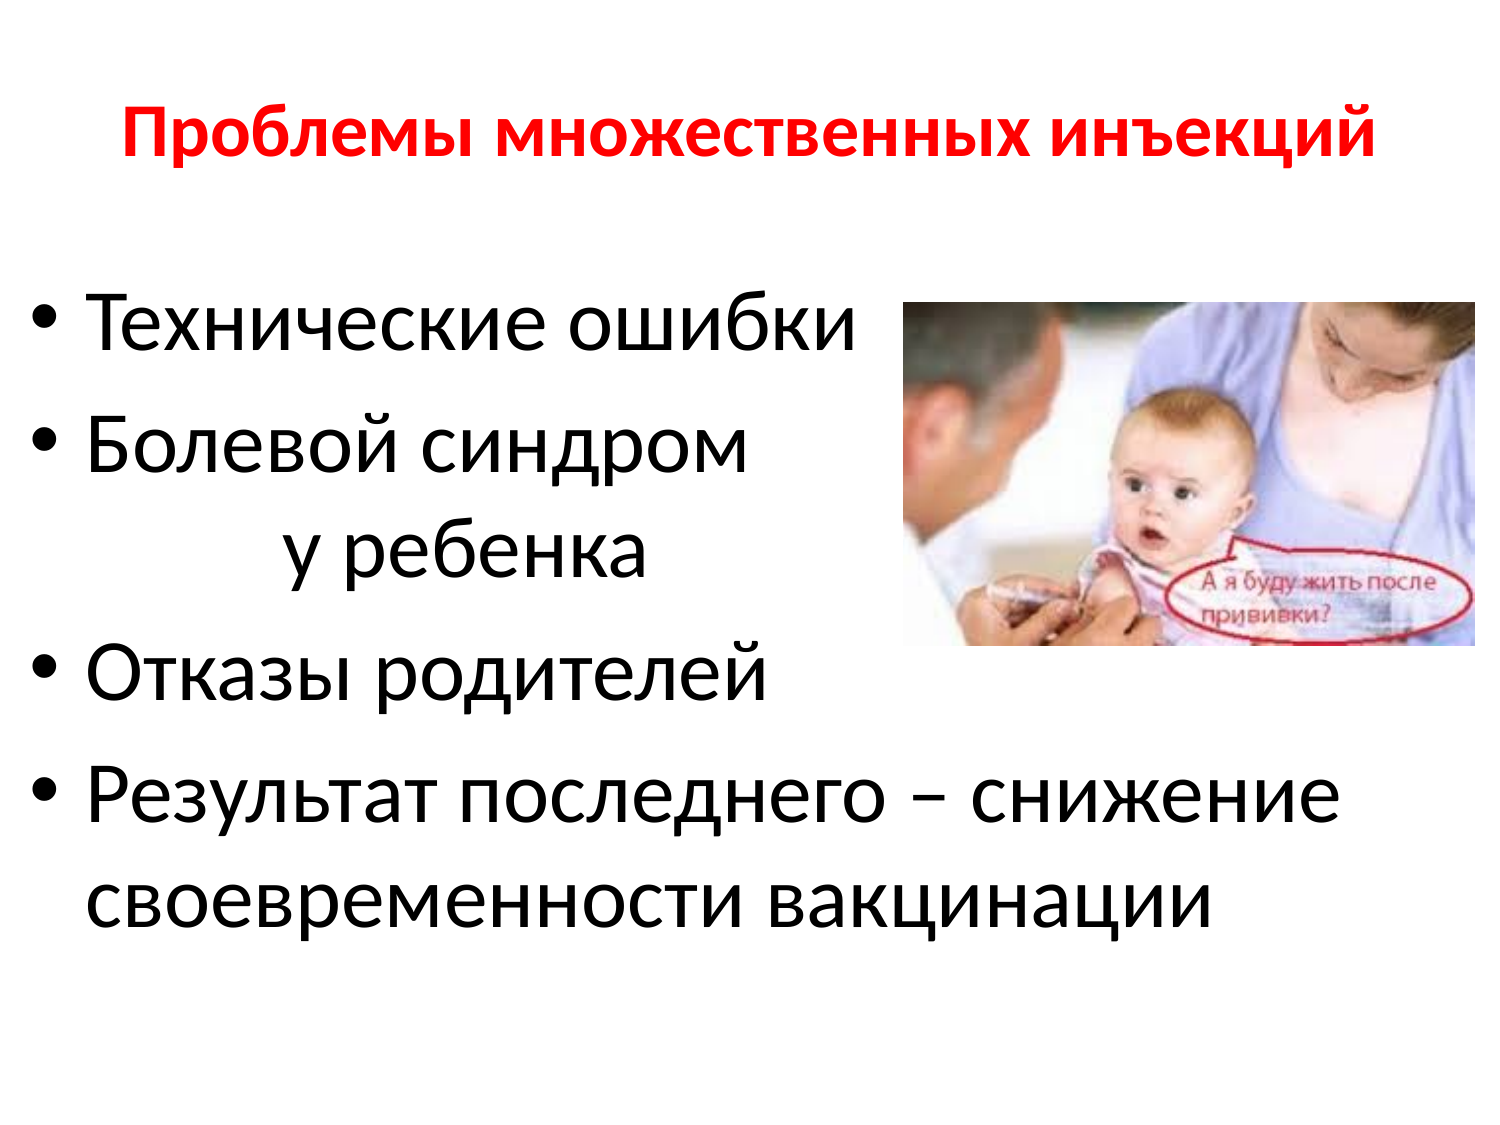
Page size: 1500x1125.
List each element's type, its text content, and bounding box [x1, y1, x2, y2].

picture [903, 302, 1475, 646]
list Технические ошибки Болевой синдром у ребенка Отказы родителей Результат последнего – снижение своевременности вакцинации [14, 255, 1365, 875]
title Проблемы множественных инъекций [75, 32, 1425, 220]
